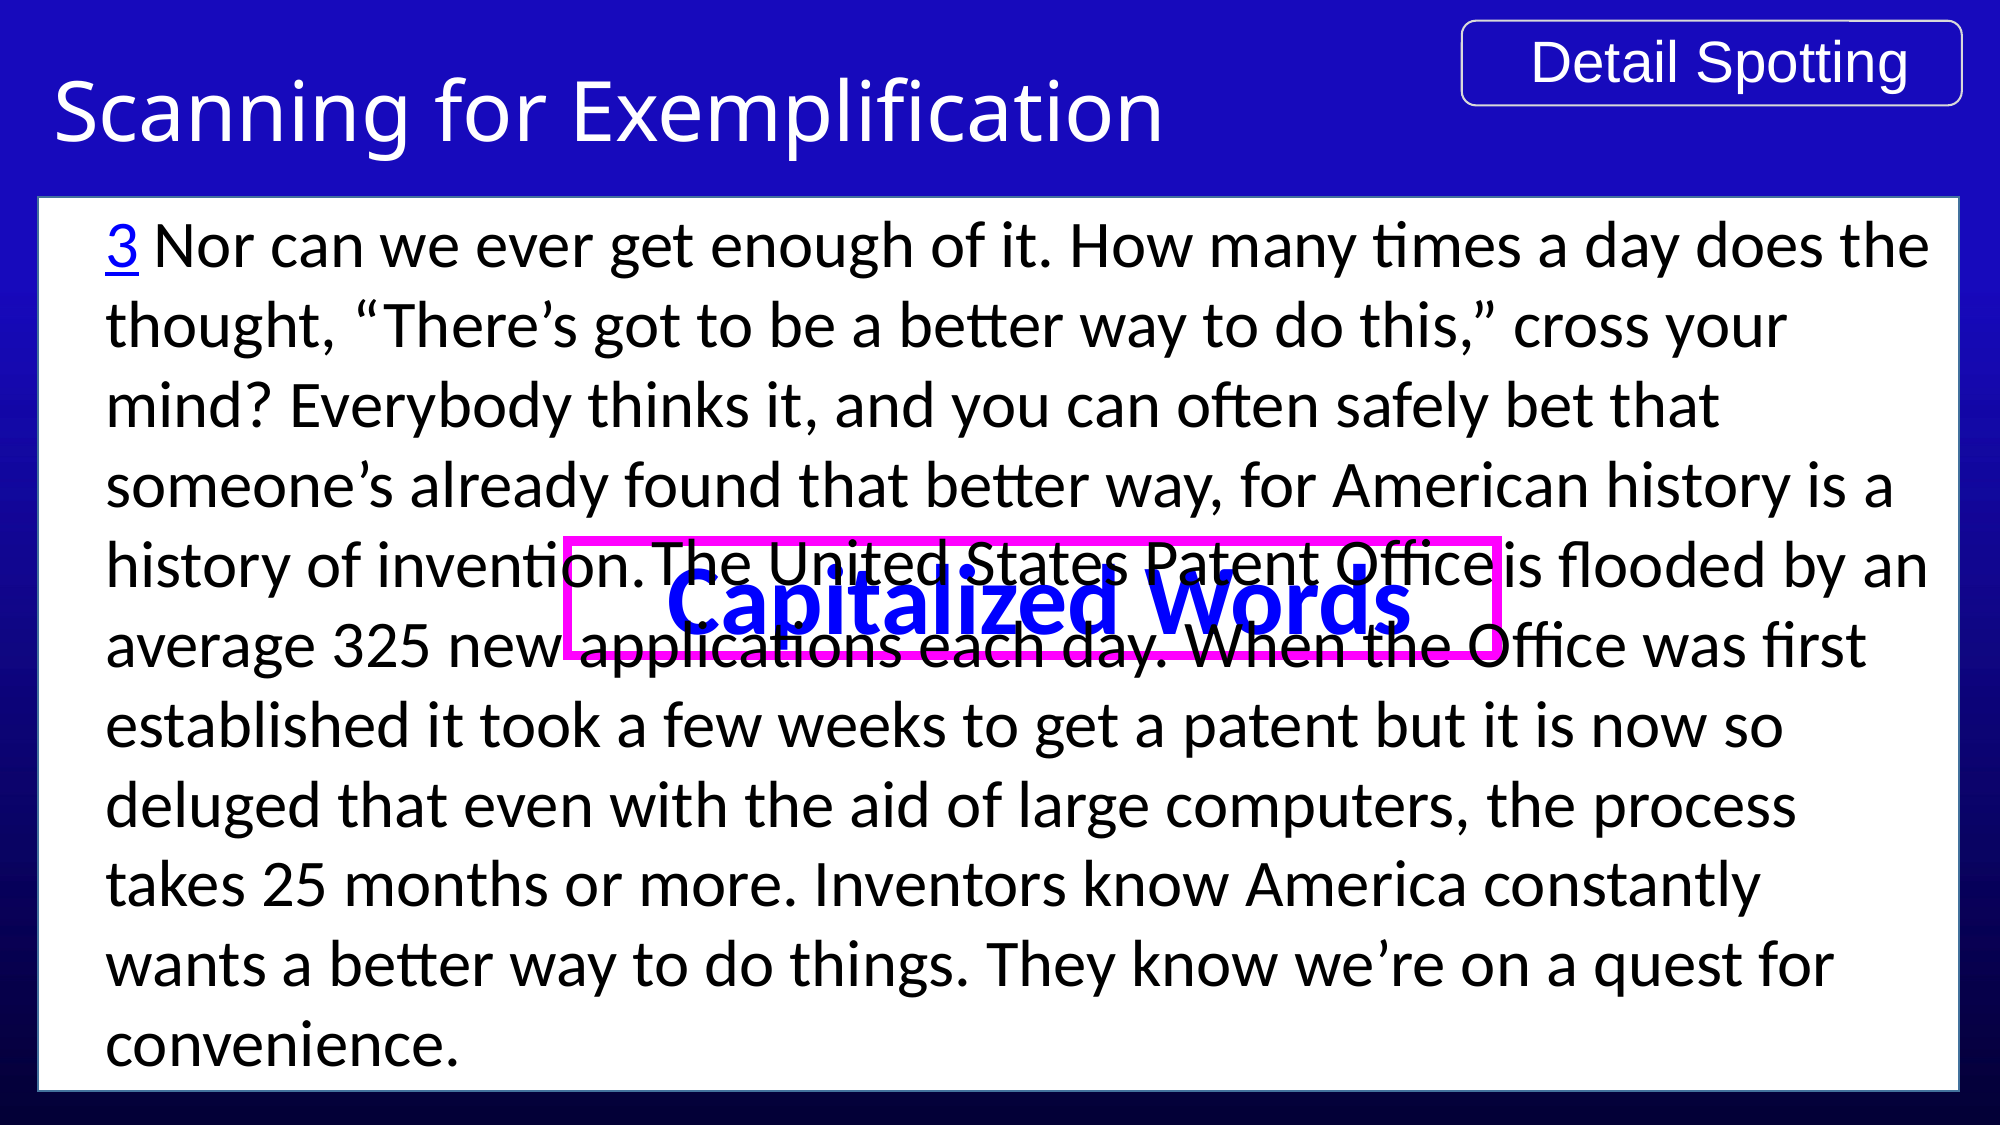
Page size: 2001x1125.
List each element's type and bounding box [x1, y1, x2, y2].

picture [0, 0, 2000, 1125]
text_box [1461, 16, 1962, 106]
